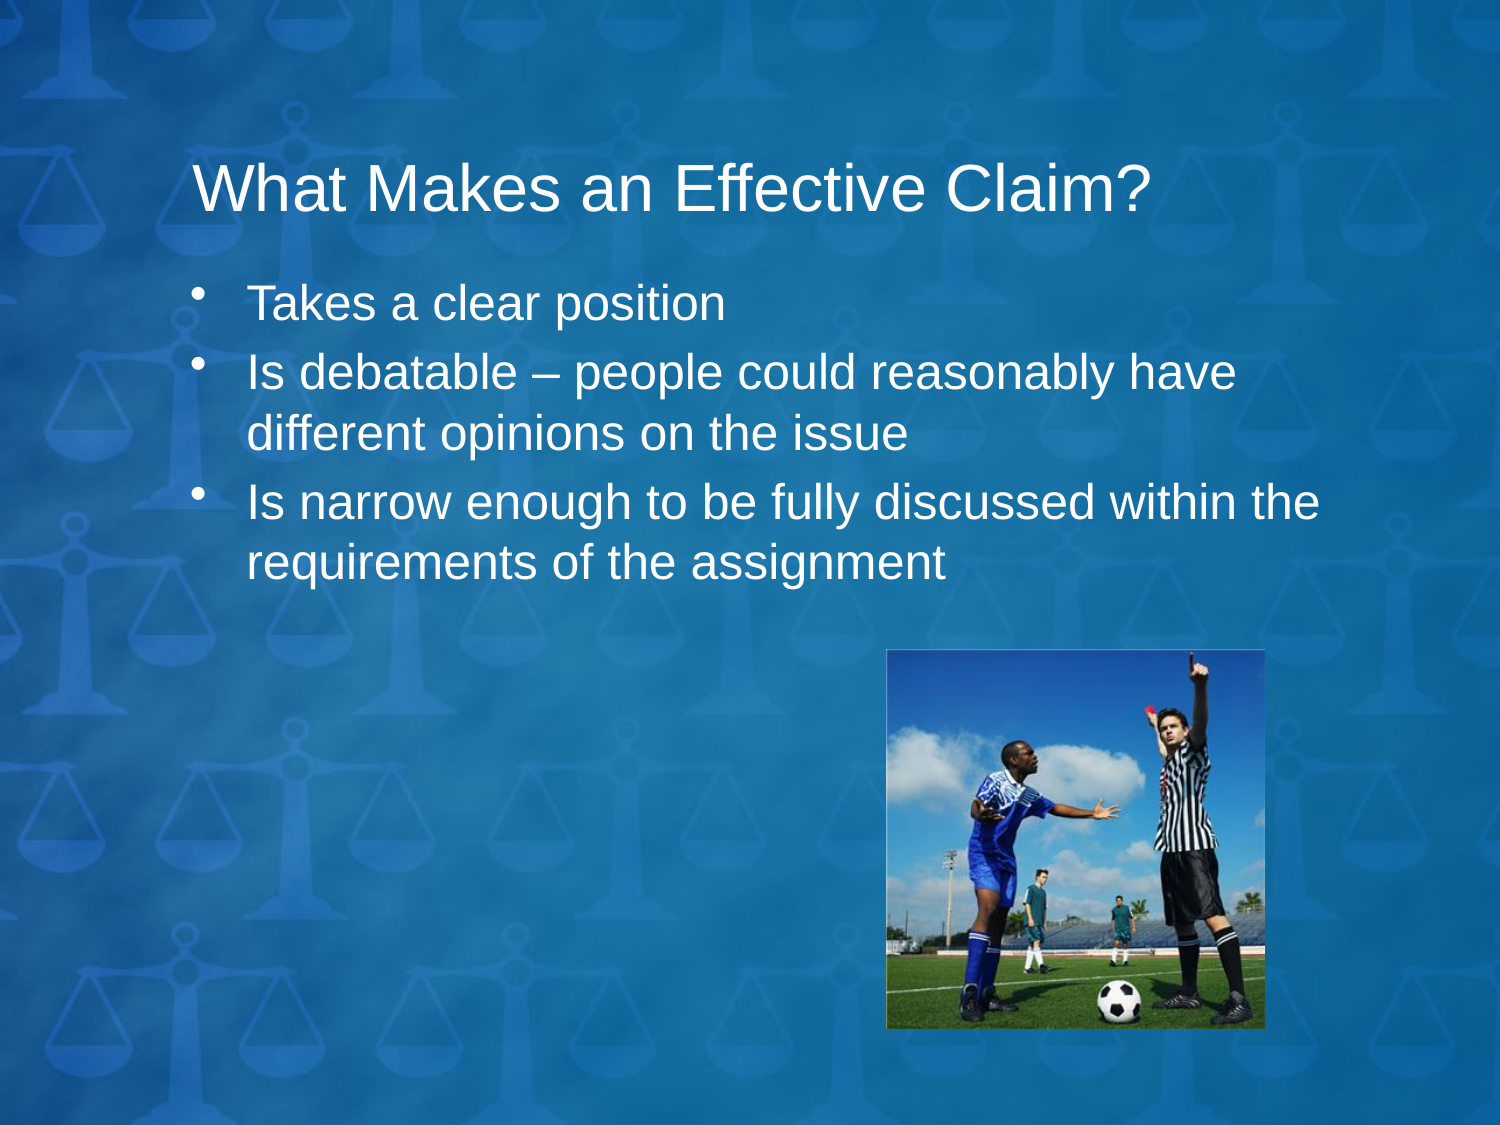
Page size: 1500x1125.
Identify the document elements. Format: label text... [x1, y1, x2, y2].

title What Makes an Effective Claim? [176, 44, 1480, 233]
list Takes a clear position Is debatable – people could reasonably have different opinions on the issue Is narrow enough to be fully discussed within the requirements of the assignment [174, 262, 1395, 1006]
picture [0, 0, 1500, 1125]
